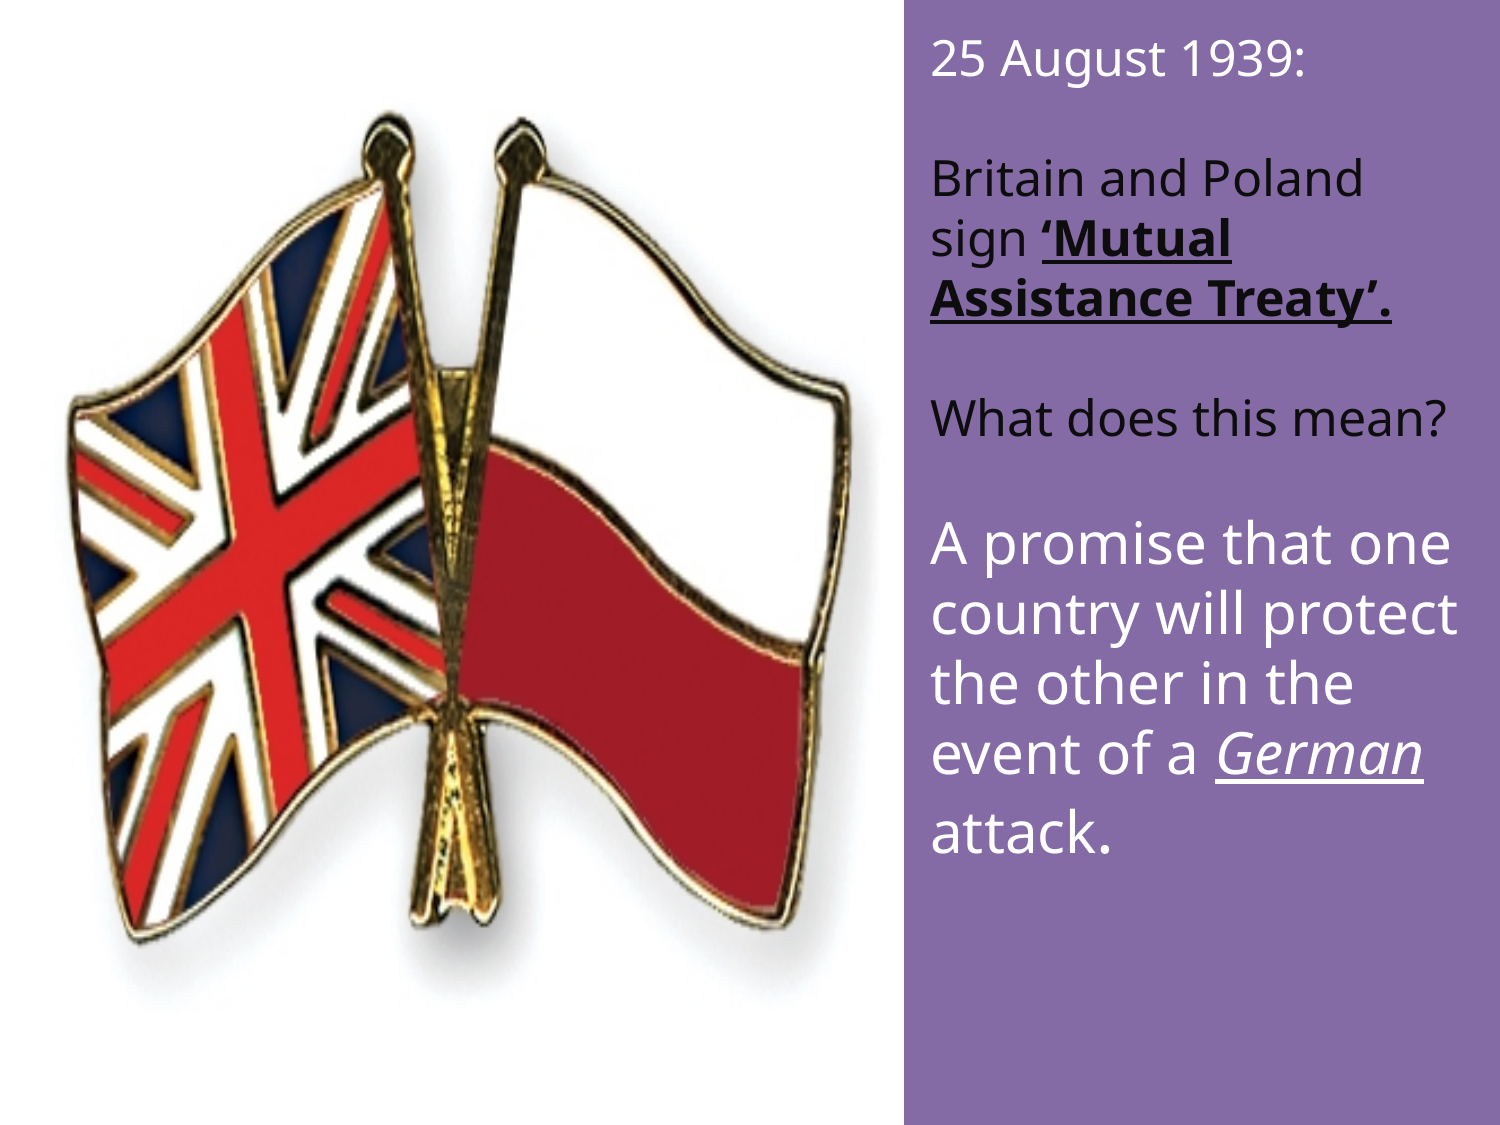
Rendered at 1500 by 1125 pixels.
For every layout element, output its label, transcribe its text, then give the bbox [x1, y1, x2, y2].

text_box 25 August 1939: Britain and Poland sign ‘Mutual Assistance Treaty’. What does this mean? A promise that one country will protect the other in the event of a German attack. [915, 19, 1483, 954]
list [0, 0, 904, 1125]
